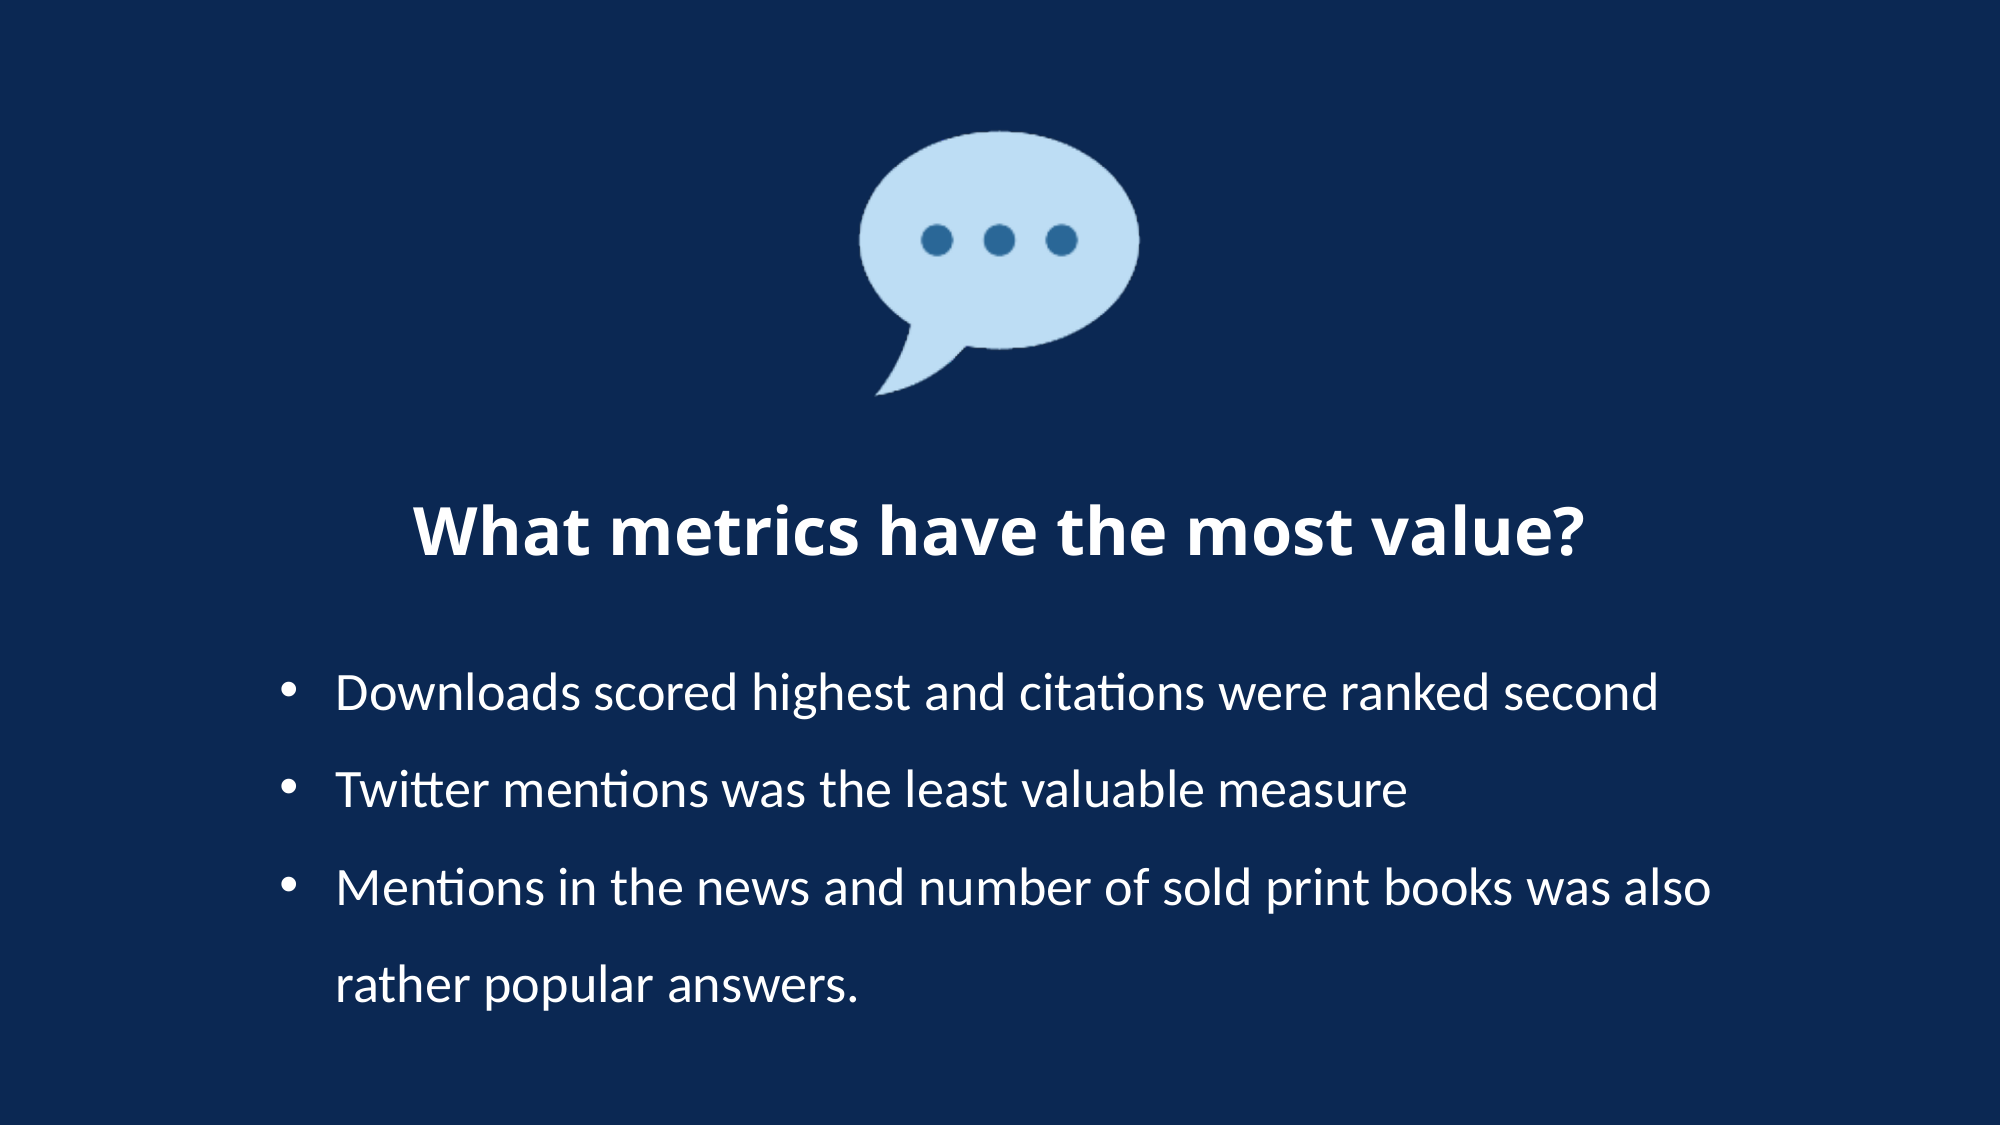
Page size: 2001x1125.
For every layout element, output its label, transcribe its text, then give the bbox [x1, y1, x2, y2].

text_box Downloads scored highest and citations were ranked second Twitter mentions was the least valuable measure Mentions in the news and number of sold print books was also rather popular answers. [264, 616, 1736, 1021]
text_box What metrics have the most value? [0, 481, 2000, 576]
picture [852, 116, 1148, 412]
